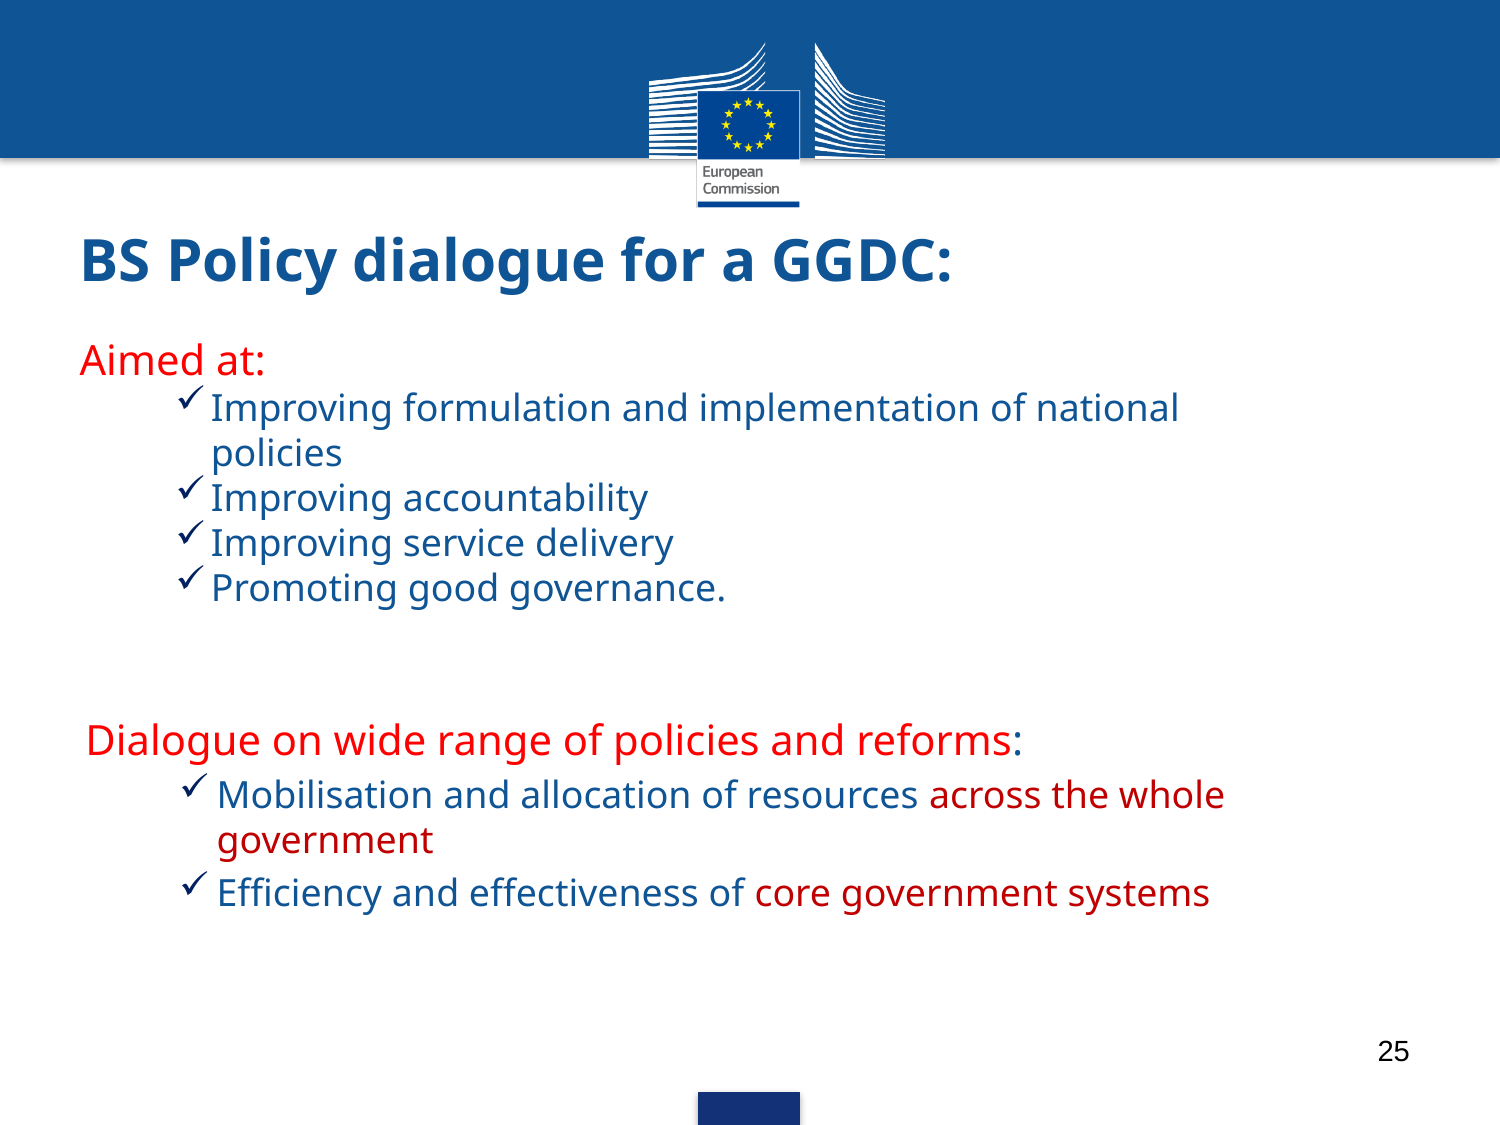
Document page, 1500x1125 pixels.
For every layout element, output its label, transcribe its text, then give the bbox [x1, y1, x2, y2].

slide_number 25 [1074, 1024, 1426, 1103]
title BS Policy dialogue for a GGDC: [5, 210, 1471, 305]
text_box Aimed at: Improving formulation and implementation of national policies Improving accountability Improving service delivery Promoting good governance. [64, 326, 1270, 617]
picture [649, 42, 885, 208]
list Dialogue on wide range of policies and reforms: Mobilisation and allocation of resources across the whole government Efficiency and effectiveness of core government systems [70, 705, 1421, 953]
